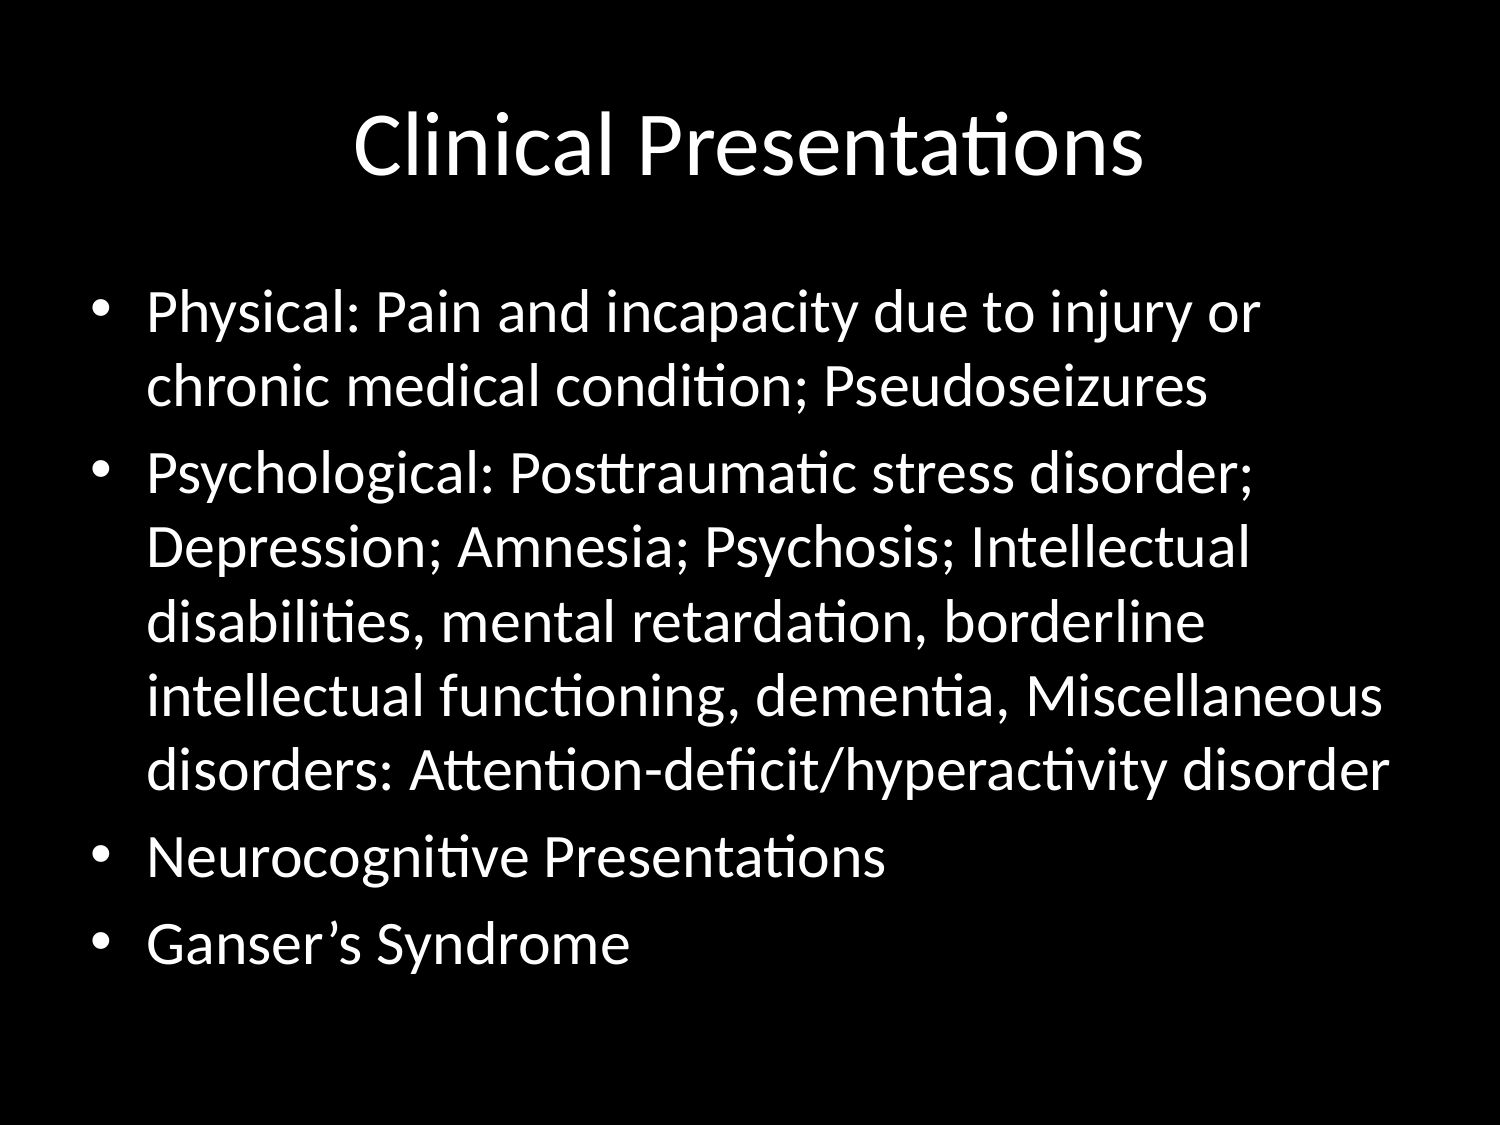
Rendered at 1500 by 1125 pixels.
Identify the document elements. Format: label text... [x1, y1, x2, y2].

title Clinical Presentations [75, 45, 1425, 233]
list Physical: Pain and incapacity due to injury or chronic medical condition; Pseudoseizures Psychological: Posttraumatic stress disorder; Depression; Amnesia; Psychosis; Intellectual disabilities, mental retardation, borderline intellectual functioning, dementia, Miscellaneous disorders: Attention-deficit/hyperactivity disorder Neurocognitive Presentations Ganser’s Syndrome [75, 262, 1425, 1005]
